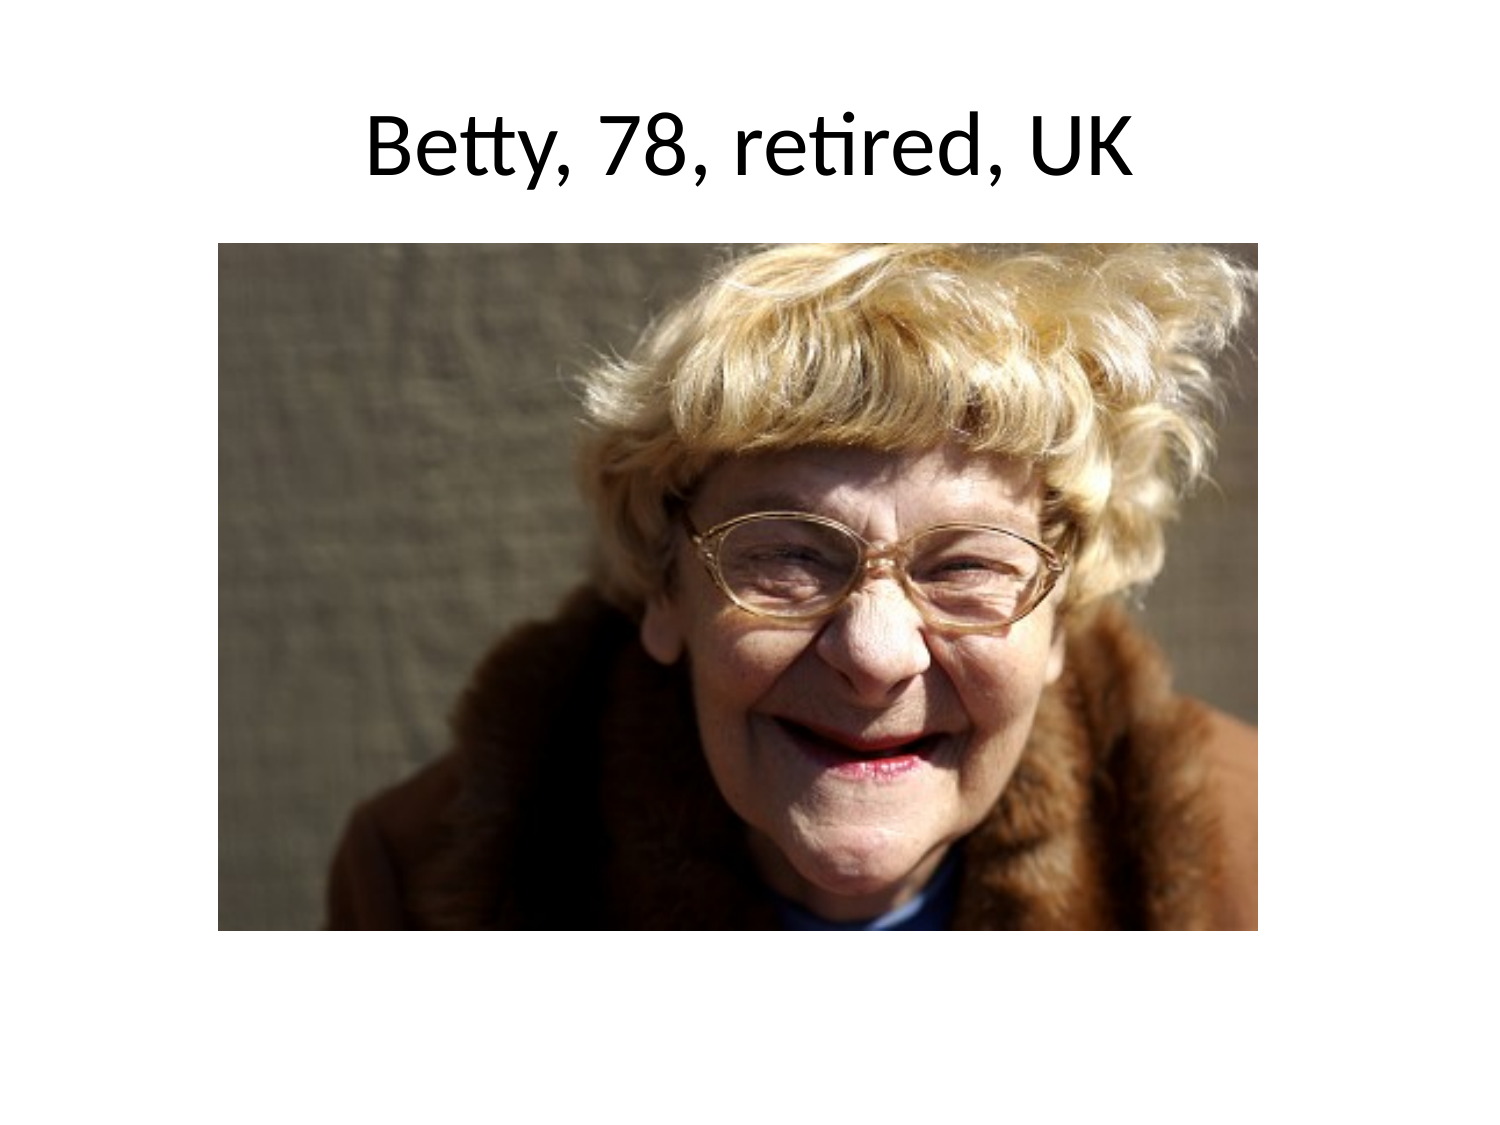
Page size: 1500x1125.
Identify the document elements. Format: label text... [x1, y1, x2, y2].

picture [218, 243, 1259, 931]
title Betty, 78, retired, UK [75, 45, 1425, 233]
